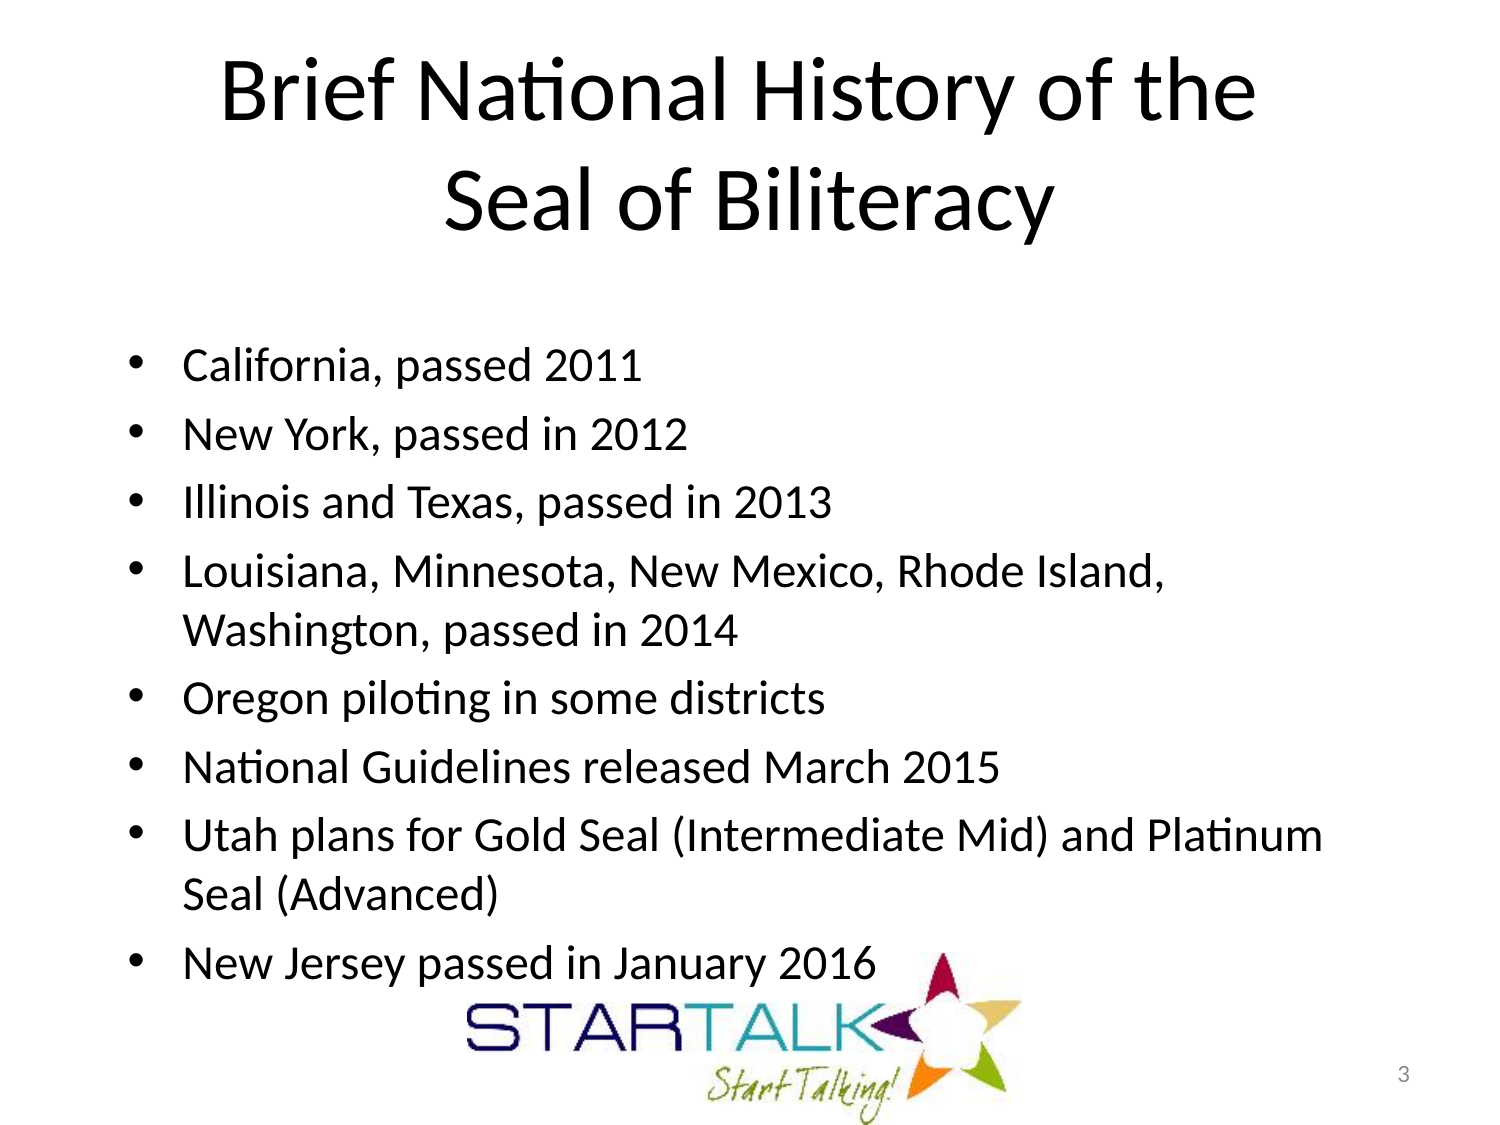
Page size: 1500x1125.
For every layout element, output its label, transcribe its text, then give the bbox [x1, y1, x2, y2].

picture [467, 1000, 1022, 1125]
title Brief National History of the Seal of Biliteracy [75, 45, 1425, 233]
list California, passed 2011 New York, passed in 2012 Illinois and Texas, passed in 2013 Louisiana, Minnesota, New Mexico, Rhode Island, Washington, passed in 2014 Oregon piloting in some districts National Guidelines released March 2015 Utah plans for Gold Seal (Intermediate Mid) and Platinum Seal (Advanced) New Jersey passed in January 2016 [112, 324, 1388, 1000]
slide_number 3 [1074, 1042, 1425, 1103]
